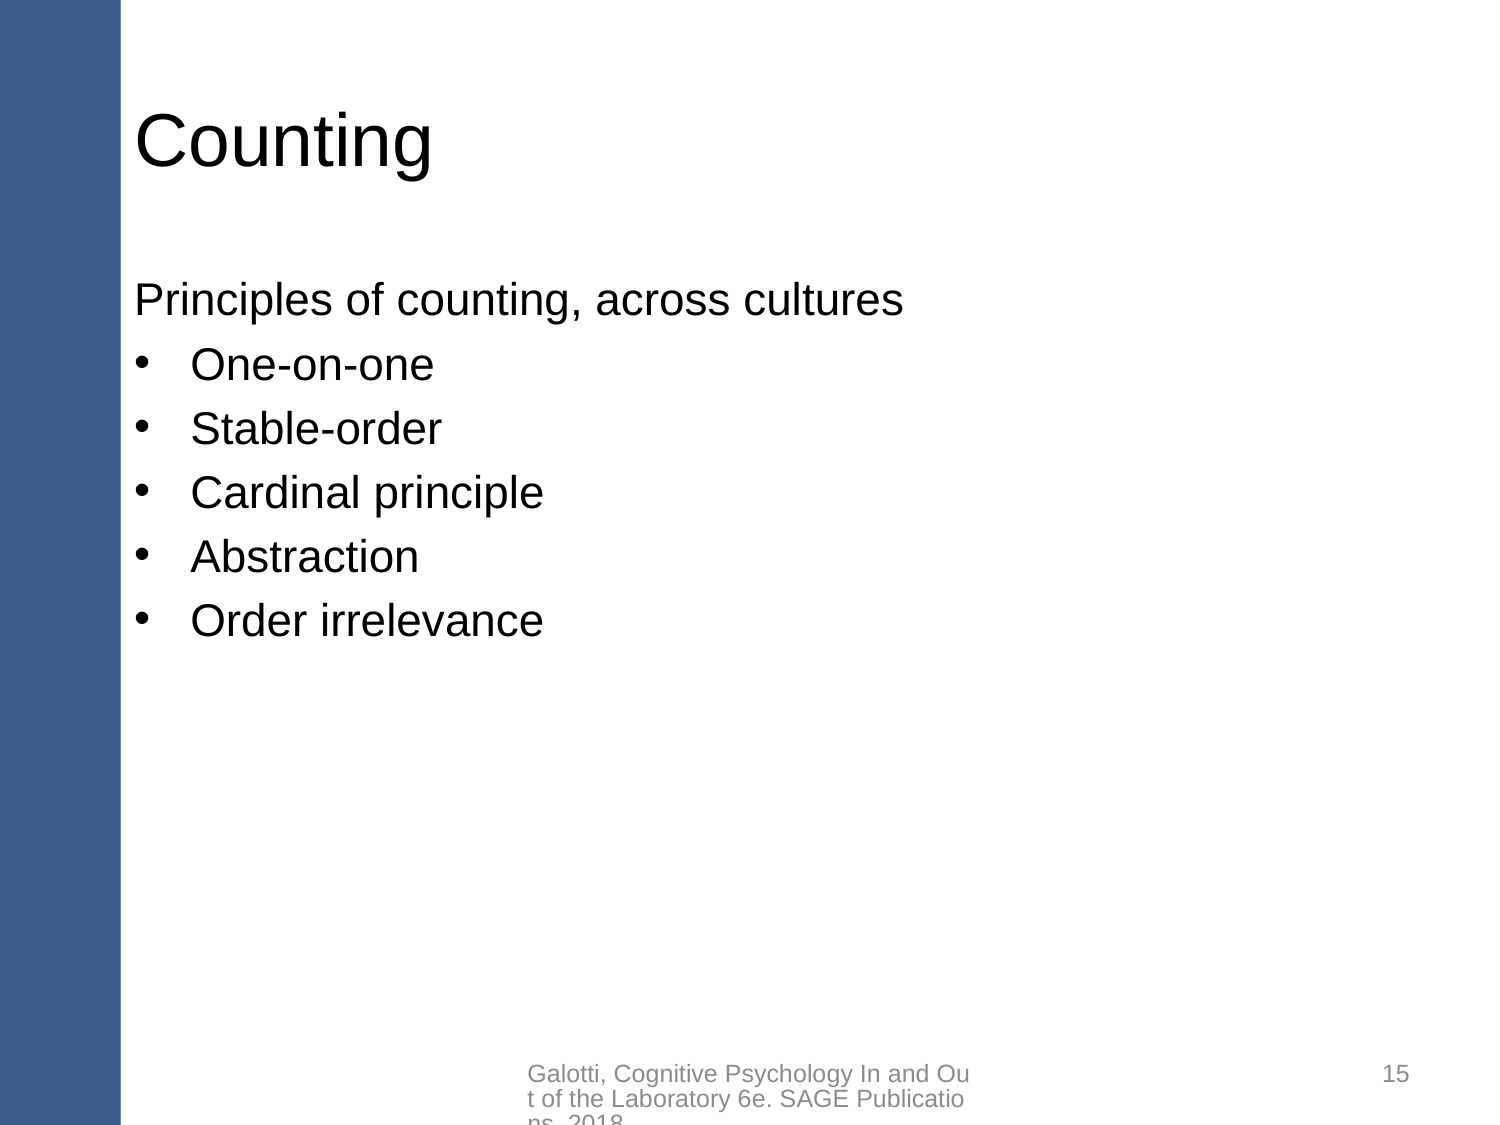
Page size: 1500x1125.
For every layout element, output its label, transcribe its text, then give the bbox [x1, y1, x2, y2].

slide_number 15 [1074, 1042, 1425, 1103]
title Counting [119, 42, 1470, 230]
footer Galotti, Cognitive Psychology In and Out of the Laboratory 6e. SAGE Publications, 2018. [512, 1042, 988, 1103]
picture [0, 0, 1500, 1125]
list Principles of counting, across cultures One-on-one Stable-order Cardinal principle Abstraction Order irrelevance [119, 262, 1470, 1005]
